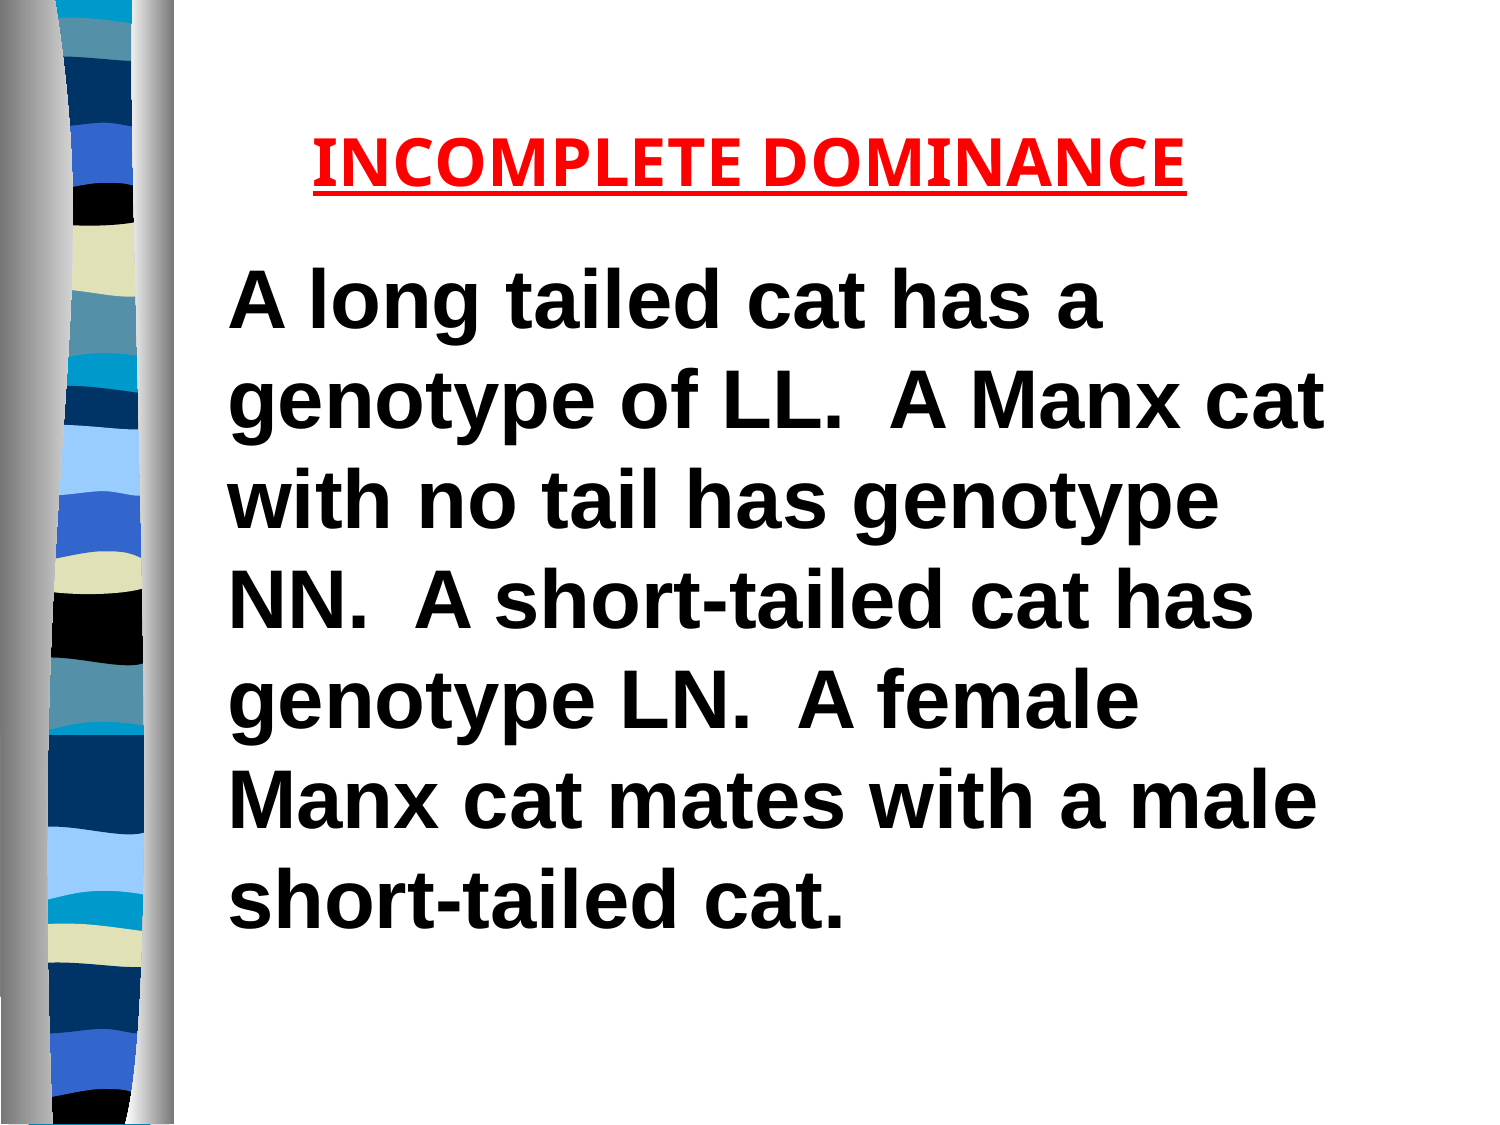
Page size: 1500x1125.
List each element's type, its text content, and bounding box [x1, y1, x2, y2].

text_box INCOMPLETE DOMINANCE [99, 112, 1400, 208]
text_box A long tailed cat has a genotype of LL. A Manx cat with no tail has genotype NN. A short-tailed cat has genotype LN. A female Manx cat mates with a male short-tailed cat. [212, 237, 1363, 953]
